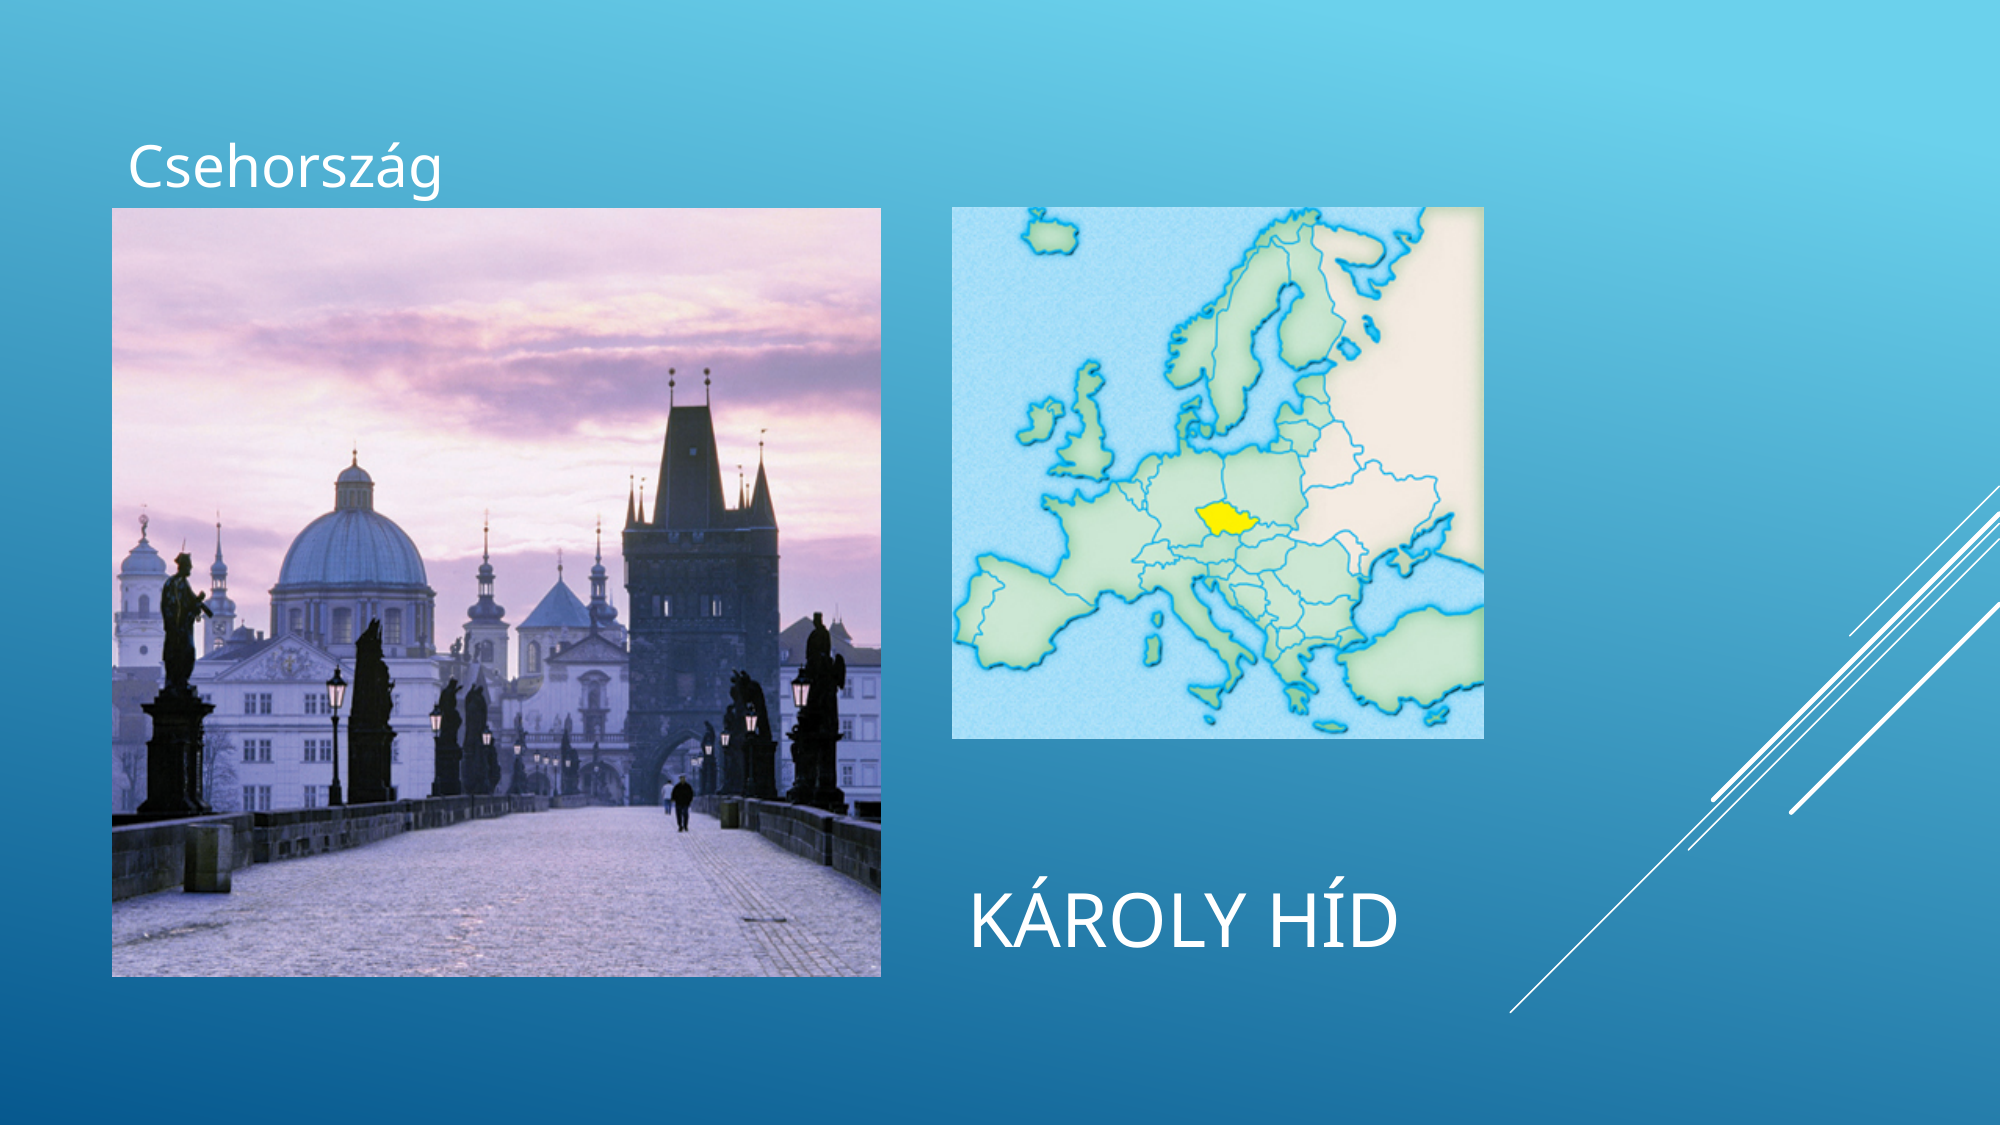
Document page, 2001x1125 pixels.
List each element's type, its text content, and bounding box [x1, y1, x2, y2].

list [112, 208, 881, 977]
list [952, 206, 1485, 739]
list Csehország [112, 107, 880, 208]
title Károly híd [952, 858, 1484, 977]
